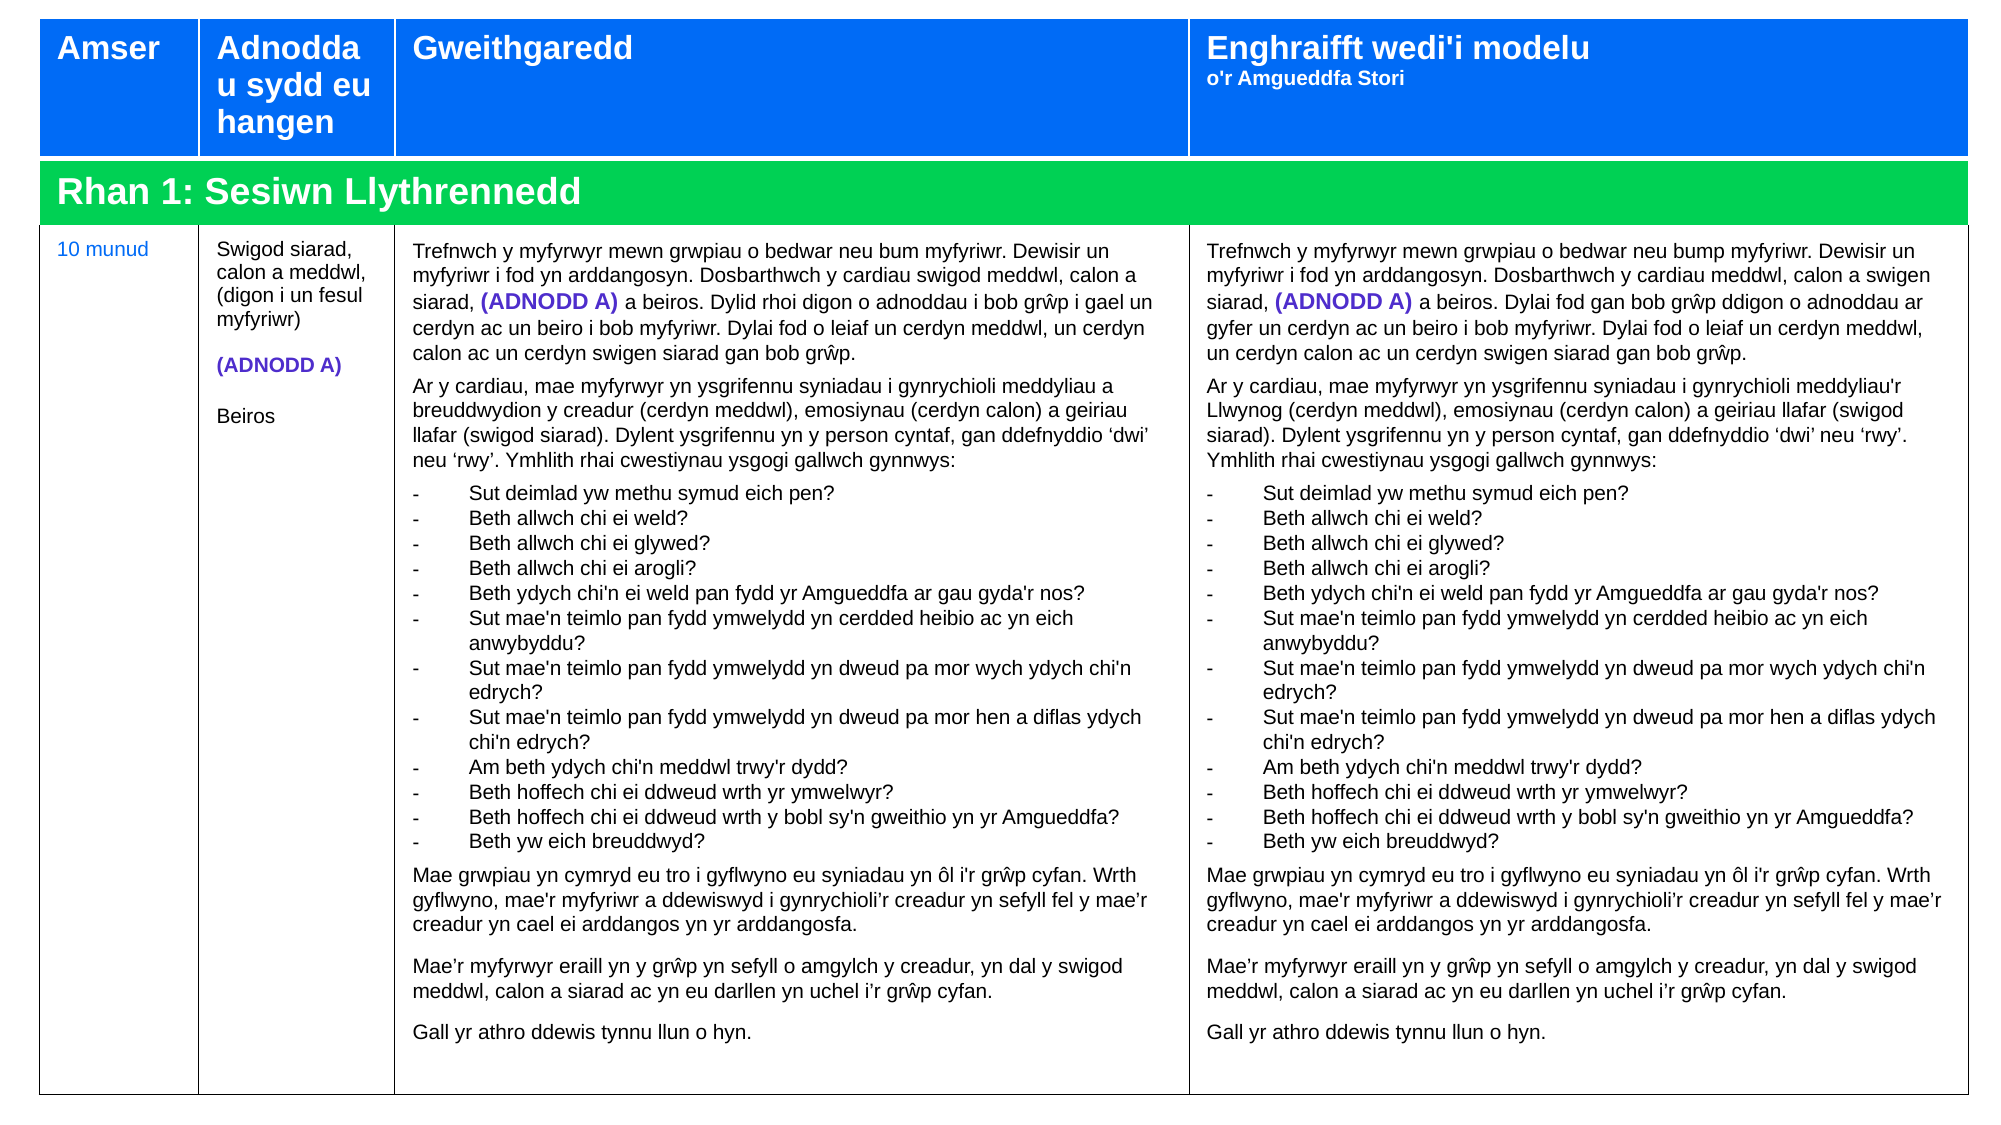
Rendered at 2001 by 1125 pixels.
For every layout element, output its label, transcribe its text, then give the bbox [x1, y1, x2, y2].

table_cell Rhan 1: Sesiwn Llythrennedd [40, 161, 1968, 225]
table_header Adnoddau sydd eu hangen [200, 19, 394, 156]
table_cell 10 munud [40, 227, 198, 1094]
table_cell Trefnwch y myfyrwyr mewn grwpiau o bedwar neu bump myfyriwr. Dewisir un myfyriwr i fod yn arddangosyn. Dosbarthwch y cardiau meddwl, calon a swigen siarad, (ADNODD A) a beiros. Dylai fod gan bob grŵp ddigon o adnoddau ar gyfer un cerdyn ac un beiro i bob myfyriwr. Dylai fod o leiaf un cerdyn meddwl, un cerdyn calon ac un cerdyn swigen siarad gan bob grŵp. Ar y cardiau, mae myfyrwyr yn ysgrifennu syniadau i gynrychioli meddyliau'r Llwynog (cerdyn meddwl), emosiynau (cerdyn calon) a geiriau llafar (swigod siarad). Dylent ysgrifennu yn y person cyntaf, gan ddefnyddio ‘dwi’ neu ‘rwy’. Ymhlith rhai cwestiynau ysgogi gallwch gynnwys: Sut deimlad yw methu symud eich pen? Beth allwch chi ei weld? Beth allwch chi ei glywed? Beth allwch chi ei arogli? Beth ydych chi'n ei weld pan fydd yr Amgueddfa ar gau gyda'r nos? Sut mae'n teimlo pan fydd ymwelydd yn cerdded heibio ac yn eich anwybyddu? Sut mae'n teimlo pan fydd ymwelydd yn dweud pa mor wych ydych chi'n edrych? Sut mae'n teimlo pan fydd ymwelydd yn dweud pa mor hen a diflas ydych chi'n edrych? Am beth ydych chi'n meddwl trwy'r dydd? Beth hoffech chi ei ddweud wrth yr ymwelwyr? Beth hoffech chi ei ddweud wrth y bobl sy'n gweithio yn yr Amgueddfa? Beth yw eich breuddwyd? Mae grwpiau yn cymryd eu tro i gyflwyno eu syniadau yn ôl i'r grŵp cyfan. Wrth gyflwyno, mae'r myfyriwr a ddewiswyd i gynrychioli’r creadur yn sefyll fel y mae’r creadur yn cael ei arddangos yn yr arddangosfa. Mae’r myfyrwyr eraill yn y grŵp yn sefyll o amgylch y creadur, yn dal y swigod meddwl, calon a siarad ac yn eu darllen yn uchel i’r grŵp cyfan. Gall yr athro ddewis tynnu llun o hyn. [1190, 227, 1968, 1094]
table_cell Trefnwch y myfyrwyr mewn grwpiau o bedwar neu bum myfyriwr. Dewisir un myfyriwr i fod yn arddangosyn. Dosbarthwch y cardiau swigod meddwl, calon a siarad, (ADNODD A) a beiros. Dylid rhoi digon o adnoddau i bob grŵp i gael un cerdyn ac un beiro i bob myfyriwr. Dylai fod o leiaf un cerdyn meddwl, un cerdyn calon ac un cerdyn swigen siarad gan bob grŵp. Ar y cardiau, mae myfyrwyr yn ysgrifennu syniadau i gynrychioli meddyliau a breuddwydion y creadur (cerdyn meddwl), emosiynau (cerdyn calon) a geiriau llafar (swigod siarad). Dylent ysgrifennu yn y person cyntaf, gan ddefnyddio ‘dwi’ neu ‘rwy’. Ymhlith rhai cwestiynau ysgogi gallwch gynnwys: Sut deimlad yw methu symud eich pen? Beth allwch chi ei weld? Beth allwch chi ei glywed? Beth allwch chi ei arogli? Beth ydych chi'n ei weld pan fydd yr Amgueddfa ar gau gyda'r nos? Sut mae'n teimlo pan fydd ymwelydd yn cerdded heibio ac yn eich anwybyddu? Sut mae'n teimlo pan fydd ymwelydd yn dweud pa mor wych ydych chi'n edrych? Sut mae'n teimlo pan fydd ymwelydd yn dweud pa mor hen a diflas ydych chi'n edrych? Am beth ydych chi'n meddwl trwy'r dydd? Beth hoffech chi ei ddweud wrth yr ymwelwyr? Beth hoffech chi ei ddweud wrth y bobl sy'n gweithio yn yr Amgueddfa? Beth yw eich breuddwyd? Mae grwpiau yn cymryd eu tro i gyflwyno eu syniadau yn ôl i'r grŵp cyfan. Wrth gyflwyno, mae'r myfyriwr a ddewiswyd i gynrychioli’r creadur yn sefyll fel y mae’r creadur yn cael ei arddangos yn yr arddangosfa. Mae’r myfyrwyr eraill yn y grŵp yn sefyll o amgylch y creadur, yn dal y swigod meddwl, calon a siarad ac yn eu darllen yn uchel i’r grŵp cyfan. Gall yr athro ddewis tynnu llun o hyn. [395, 227, 1189, 1094]
table_header Enghraifft wedi'i modelu o'r Amgueddfa Stori [1190, 19, 1968, 156]
table_cell Swigod siarad, calon a meddwl, (digon i un fesul myfyriwr) (ADNODD A) Beiros [199, 227, 394, 1094]
table_header Amser [40, 19, 198, 156]
table_header Gweithgaredd [396, 19, 1188, 156]
